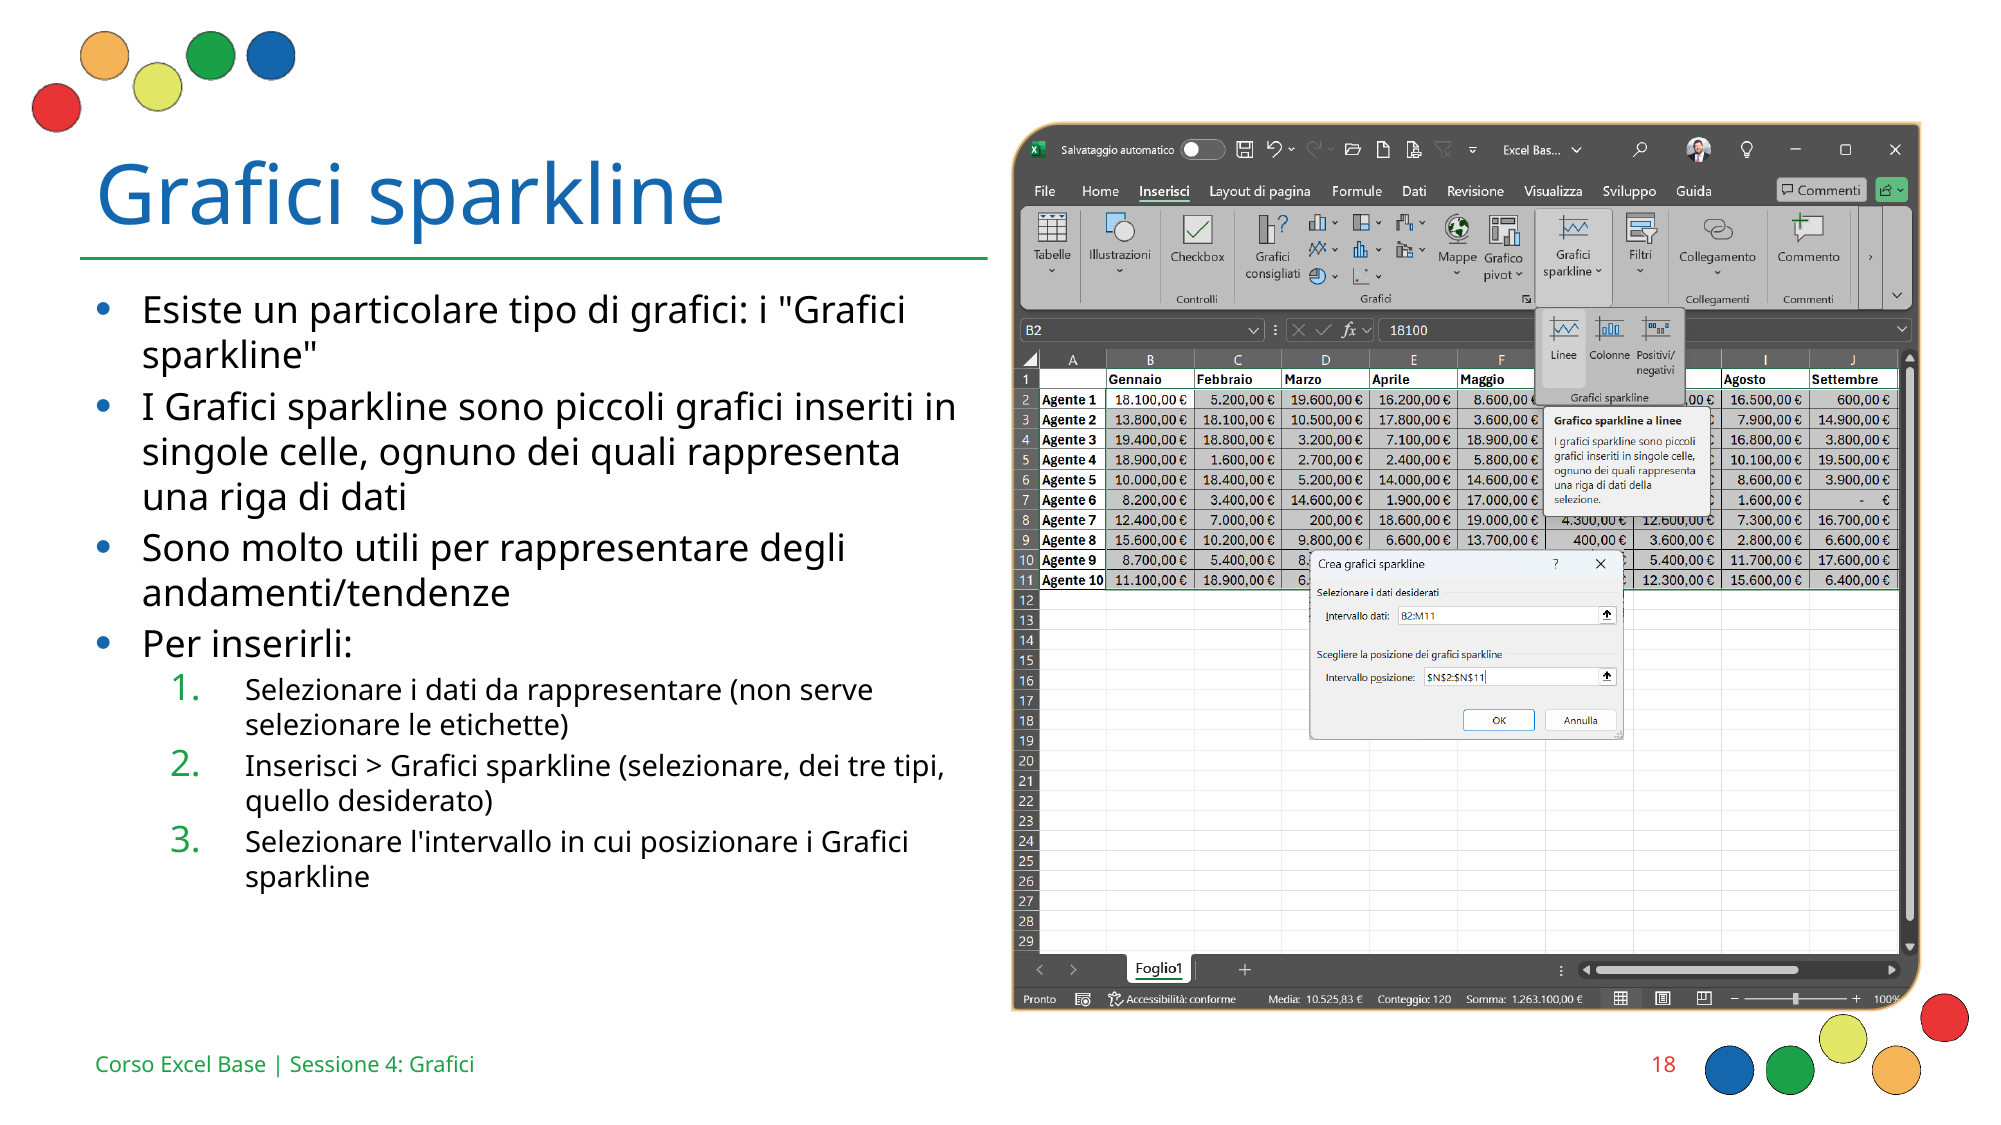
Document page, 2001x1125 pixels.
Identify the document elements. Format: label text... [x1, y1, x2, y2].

slide_number 18 [1583, 1035, 1692, 1096]
picture [1012, 122, 1971, 1096]
footer Corso Excel Base | Sessione 4: Grafici [80, 1035, 1571, 1096]
picture [29, 30, 295, 135]
list Esiste un particolare tipo di grafici: i "Grafici sparkline" I Grafici sparkline sono piccoli grafici inseriti in singole celle, ognuno dei quali rappresenta una riga di dati Sono molto utili per rappresentare degli andamenti/tendenze Per inserirli: Selezionare i dati da rappresentare (non serve selezionare le etichette) Inserisci > Grafici sparkline (selezionare, dei tre tipi, quello desiderato) Selezionare l'intervallo in cui posizionare i Grafici sparkline [80, 278, 988, 1011]
title Grafici sparkline [80, 123, 988, 259]
